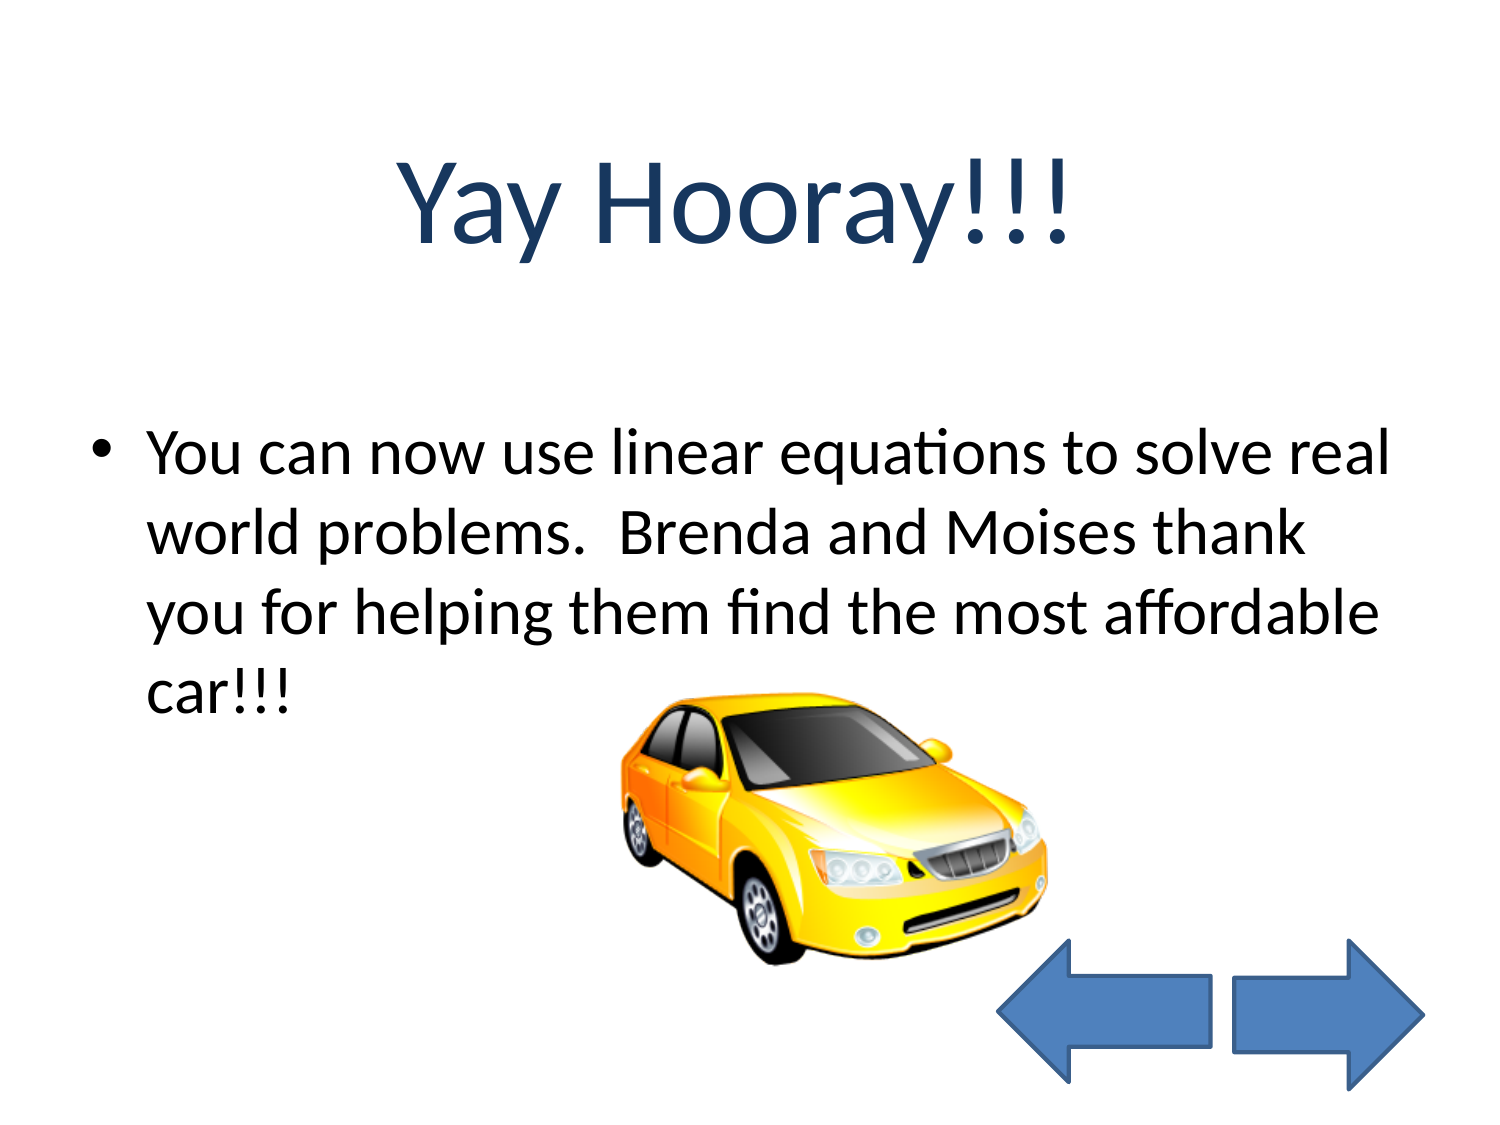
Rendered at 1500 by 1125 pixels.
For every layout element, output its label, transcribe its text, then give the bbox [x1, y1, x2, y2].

title Yay Hooray!!! [62, 99, 1413, 288]
text_box [1232, 938, 1426, 1092]
list You can now use linear equations to solve real world problems. Brenda and Moises thank you for helping them find the most affordable car!!! [75, 399, 1425, 800]
picture [607, 585, 1059, 1037]
text_box [1029, 938, 1213, 1085]
